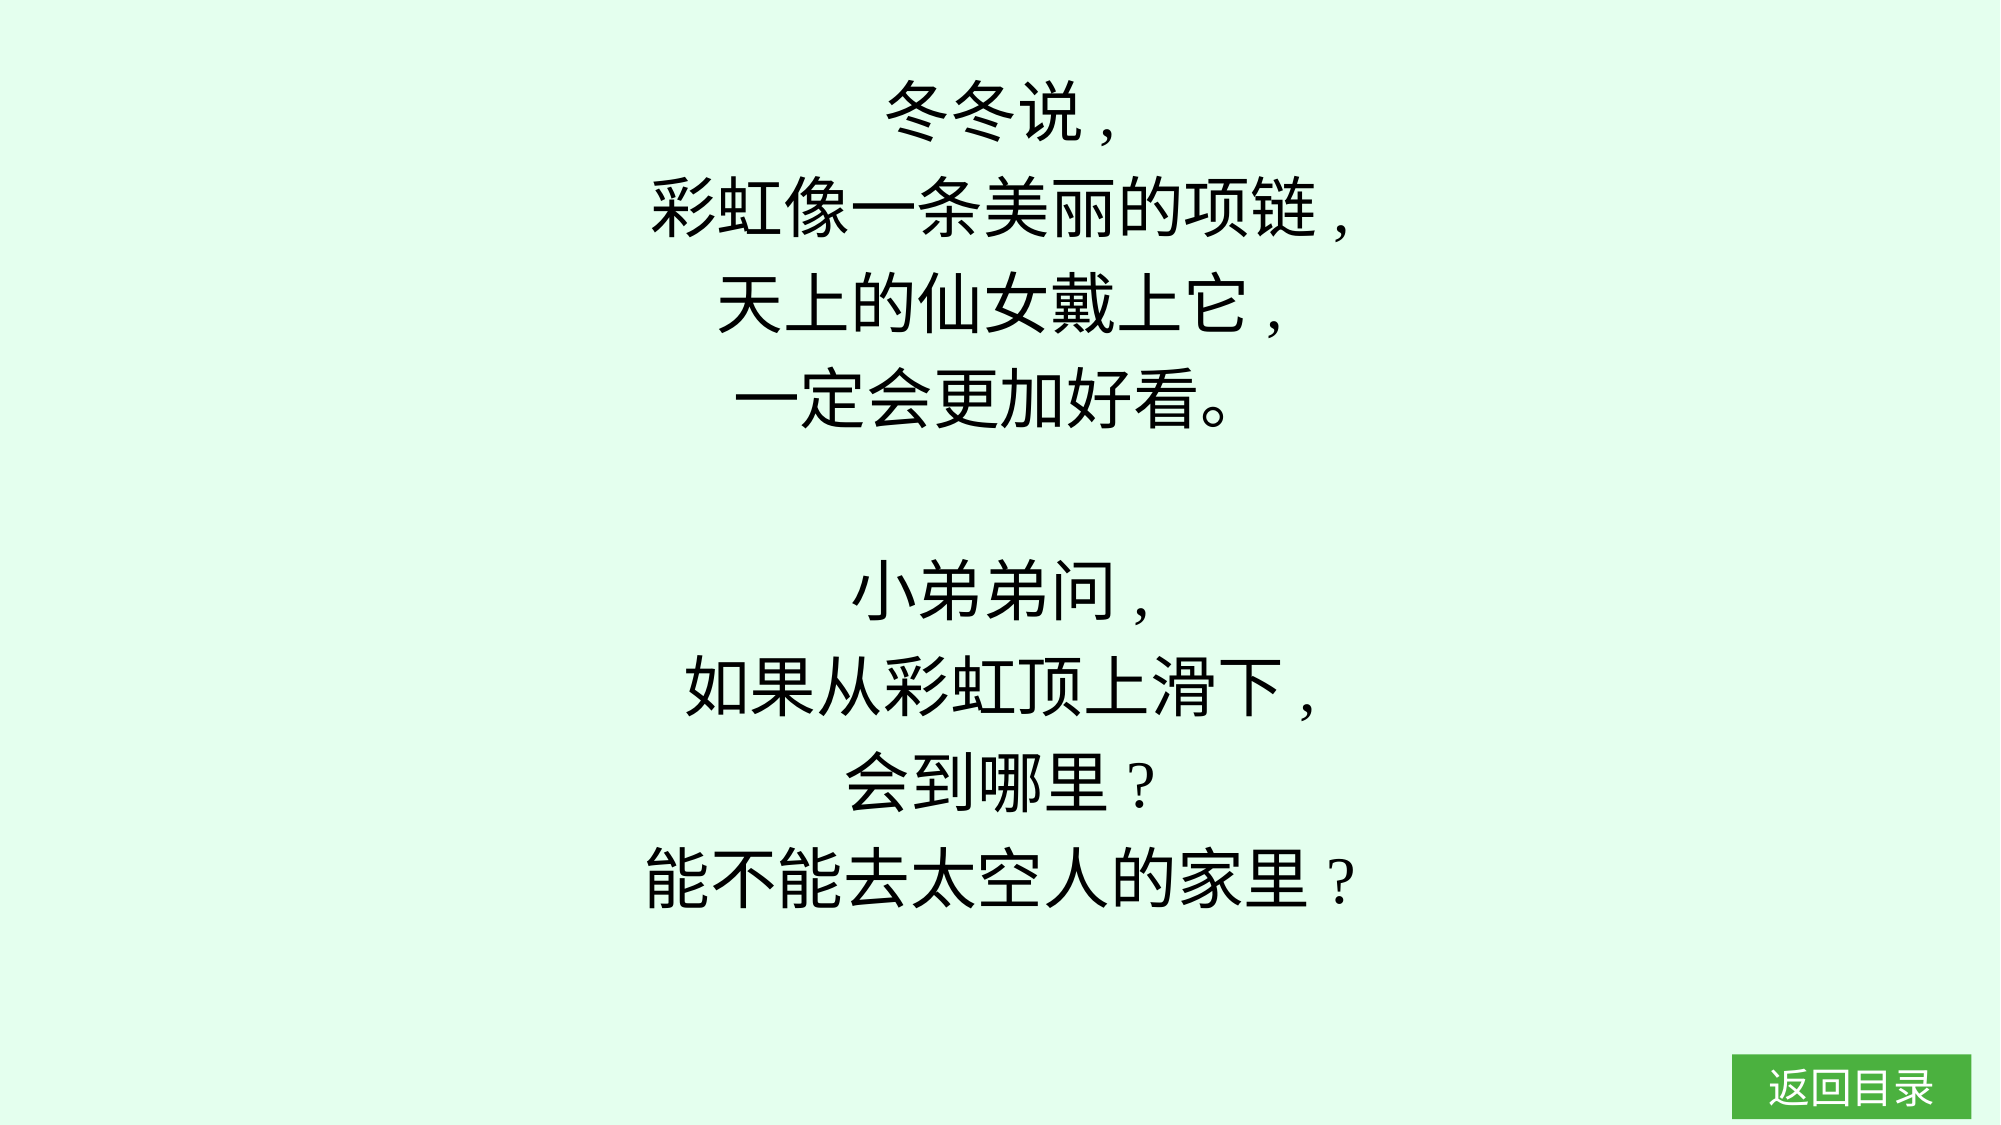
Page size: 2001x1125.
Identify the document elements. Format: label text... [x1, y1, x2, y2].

text_box 冬冬说, 彩虹像一条美丽的项链, 天上的仙女戴上它, 一定会更加好看。 小弟弟问, 如果从彩虹顶上滑下, 会到哪里? 能不能去太空人的家里? [113, 46, 1887, 1021]
